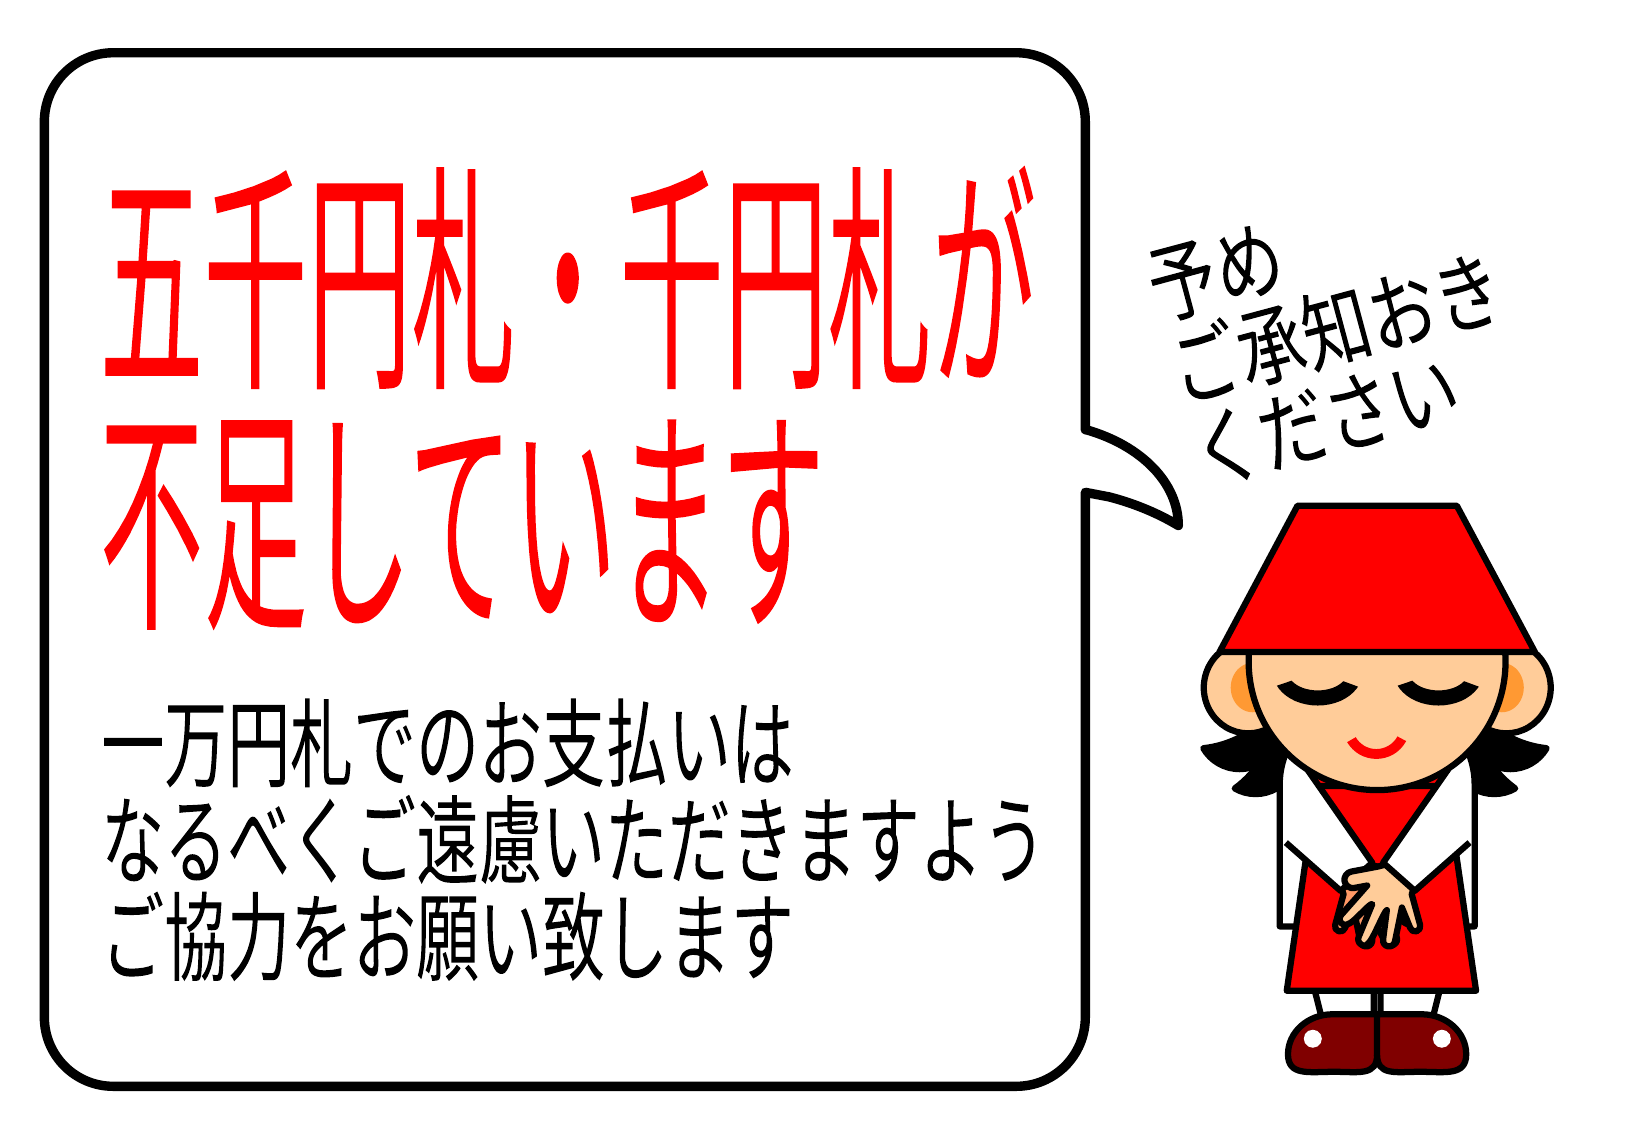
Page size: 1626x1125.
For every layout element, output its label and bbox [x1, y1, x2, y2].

text_box [44, 52, 1179, 1087]
text_box [103, 165, 1034, 982]
text_box [1203, 505, 1551, 1073]
